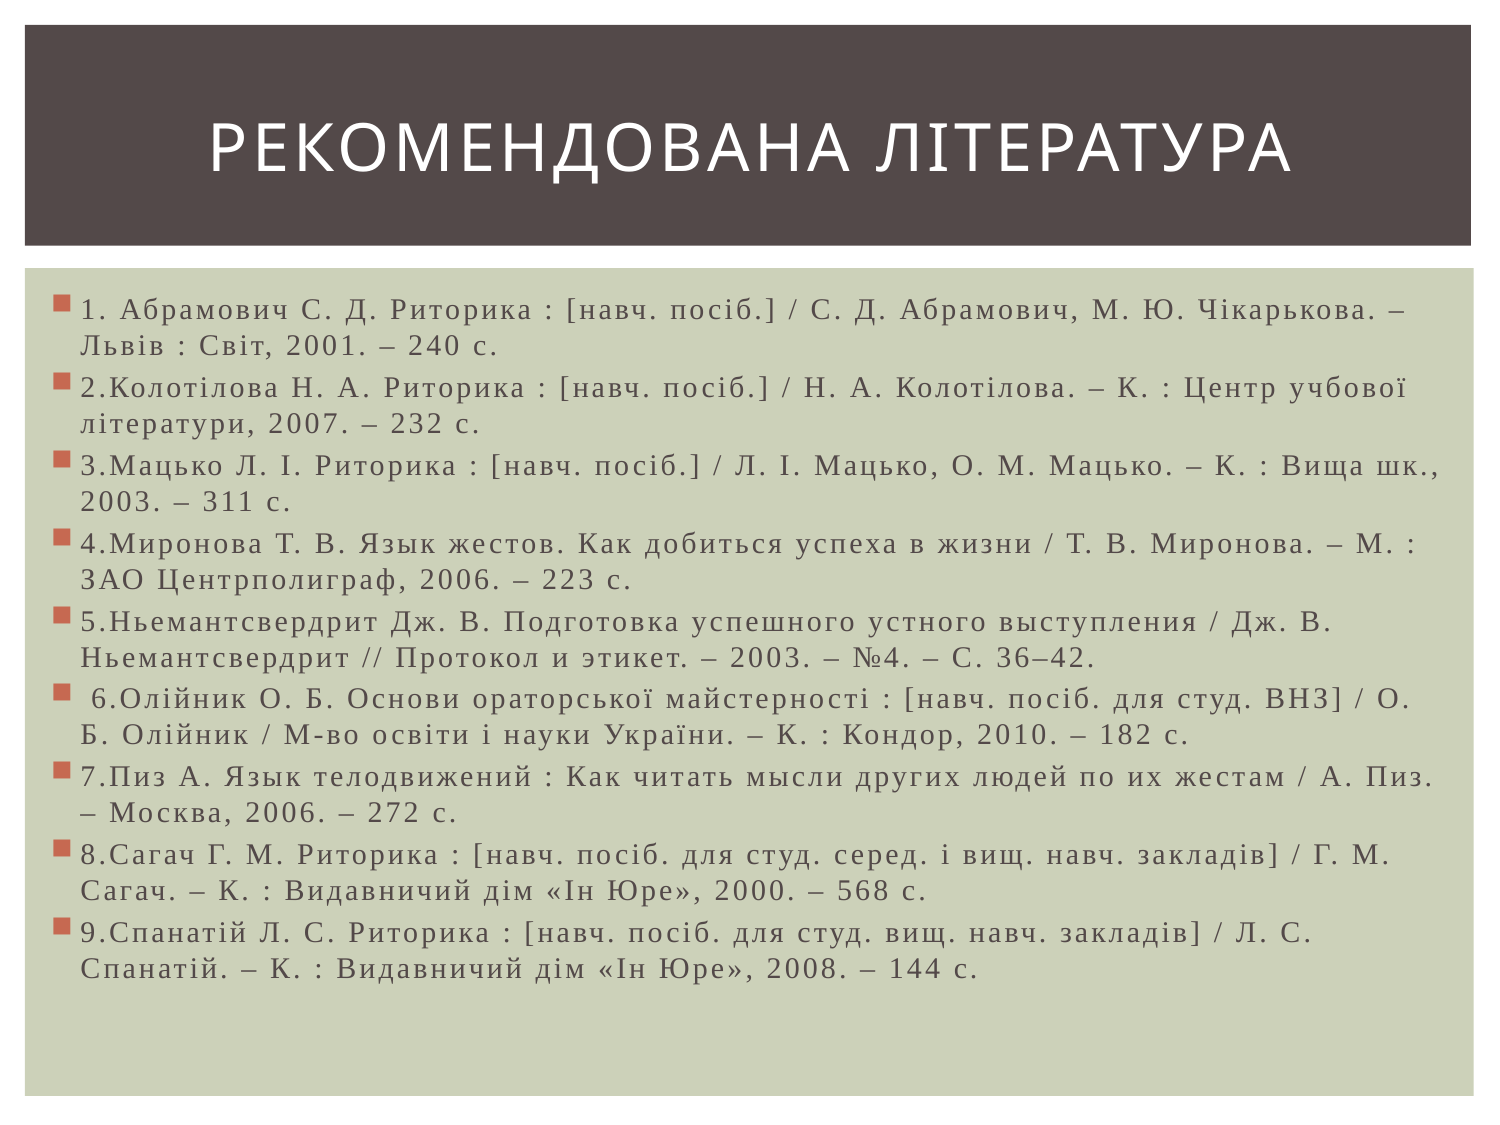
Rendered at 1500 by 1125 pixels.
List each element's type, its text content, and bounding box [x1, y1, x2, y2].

title РЕКОМЕНДОВАНА ЛІТЕРАТУРА [62, 58, 1438, 232]
list 1. Абрамович С. Д. Риторика : [навч. посіб.] / С. Д. Абрамович, М. Ю. Чікарькова. – Львів : Світ, 2001. – 240 с. 2.Колотілова Н. А. Риторика : [навч. посіб.] / Н. А. Колотілова. – К. : Центр учбової літератури, 2007. – 232 с. 3.Мацько Л. І. Риторика : [навч. посіб.] / Л. І. Мацько, О. М. Мацько. – К. : Вища шк., 2003. – 311 с. 4.Миронова Т. В. Язык жестов. Как добиться успеха в жизни / Т. В. Миронова. – М. : ЗАО Центрполиграф, 2006. – 223 с. 5.Ньемантсвердрит Дж. В. Подготовка успешного устного выступления / Дж. В. Ньемантсвердрит // Протокол и этикет. – 2003. – №4. – С. 36–42. 6.Олійник О. Б. Основи ораторської майстерності : [навч. посіб. для студ. ВНЗ] / О. Б. Олійник / М-во освіти і науки України. – К. : Кондор, 2010. – 182 с. 7.Пиз А. Язык телодвижений : Как читать мысли других людей по их жестам / А. Пиз. – Москва, 2006. – 272 с. 8.Сагач Г. М. Риторика : [навч. посіб. для студ. серед. і вищ. навч. закладів] / Г. М. Сагач. – К. : Видавничий дім «Ін Юре», 2000. – 568 с. 9.Спанатій Л. С. Риторика : [навч. посіб. для студ. вищ. навч. закладів] / Л. С. Спанатій. – К. : Видавничий дім «Ін Юре», 2008. – 144 с. [29, 281, 1471, 1005]
